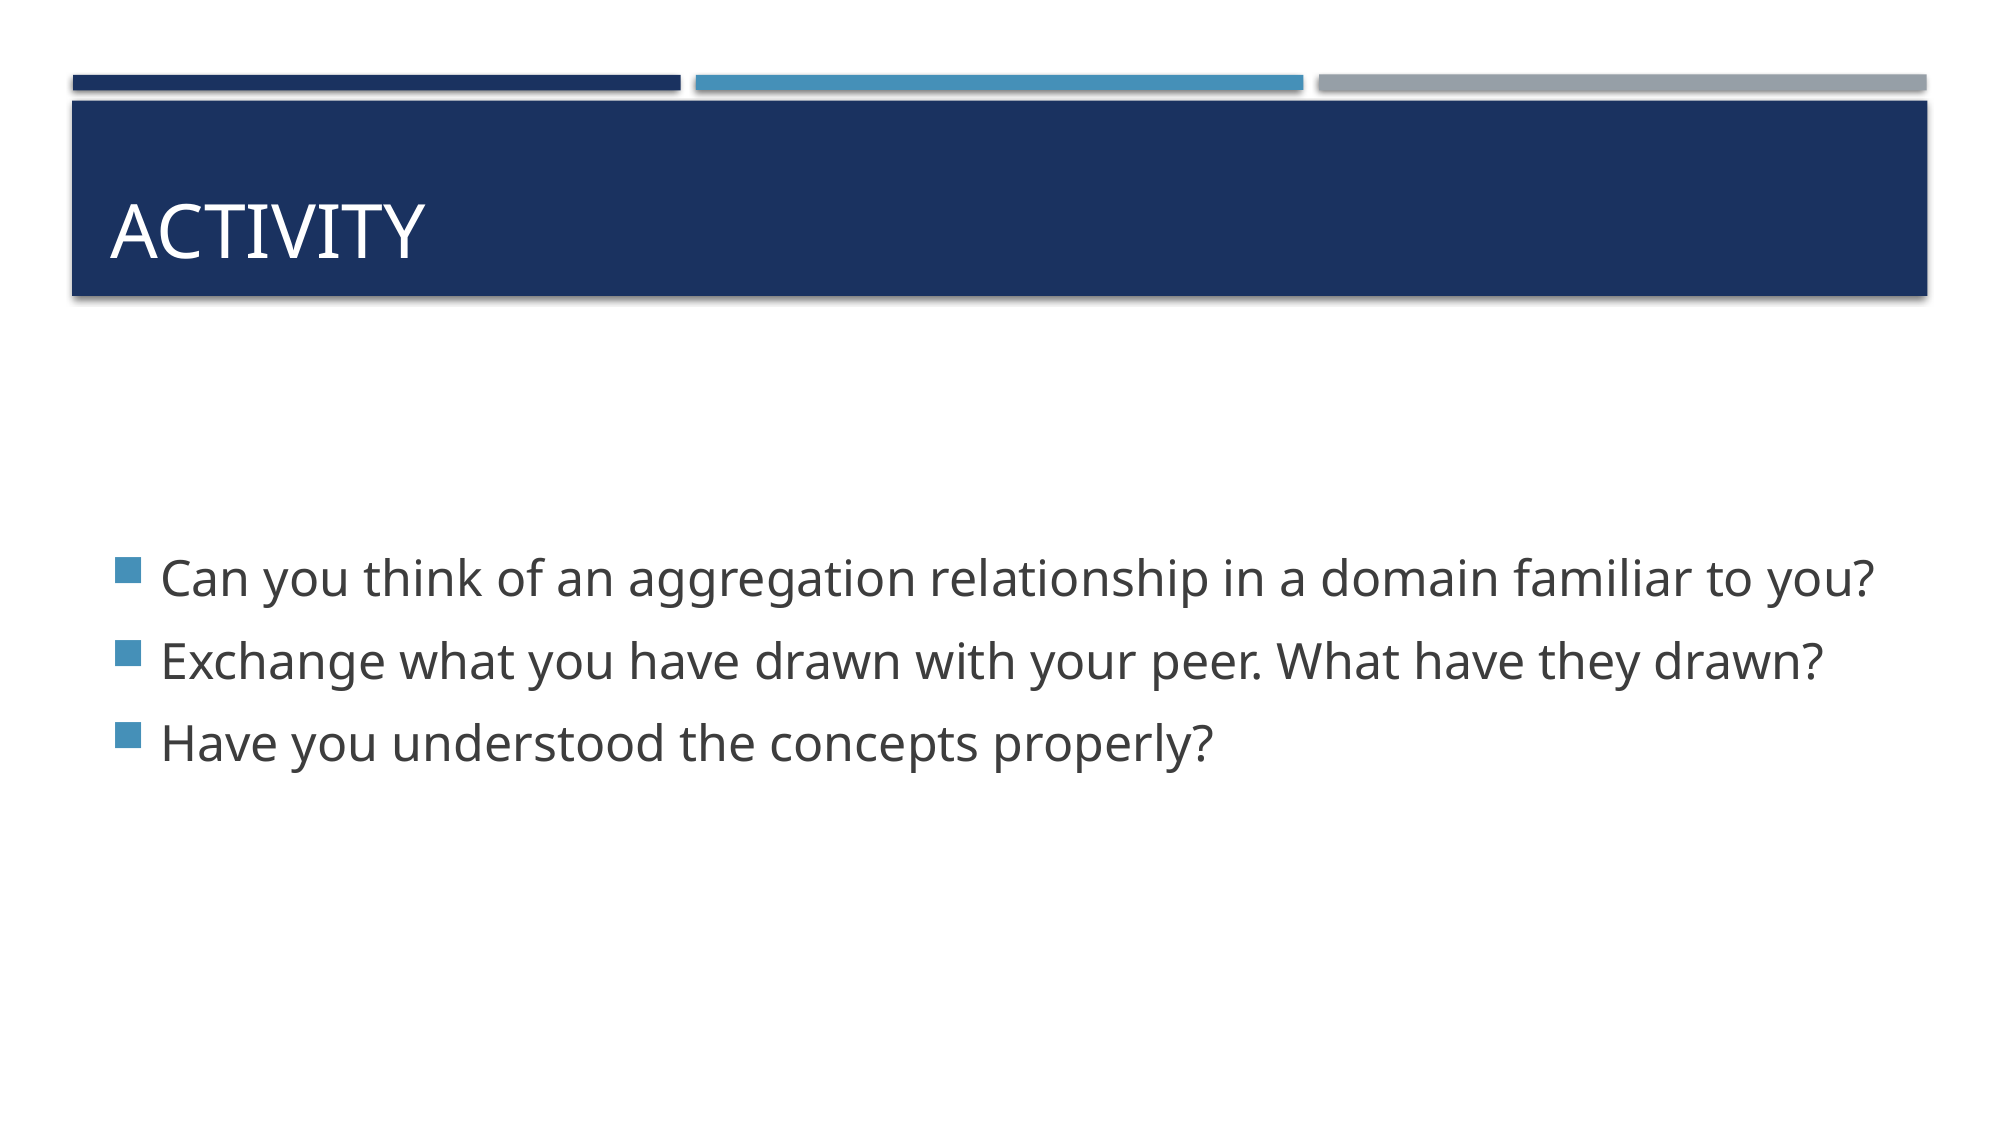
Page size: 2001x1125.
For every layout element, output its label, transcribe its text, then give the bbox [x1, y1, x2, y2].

list Can you think of an aggregation relationship in a domain familiar to you? Exchange what you have drawn with your peer. What have they drawn? Have you understood the concepts properly? [95, 357, 1905, 962]
title ACTIVITY [95, 115, 1905, 282]
